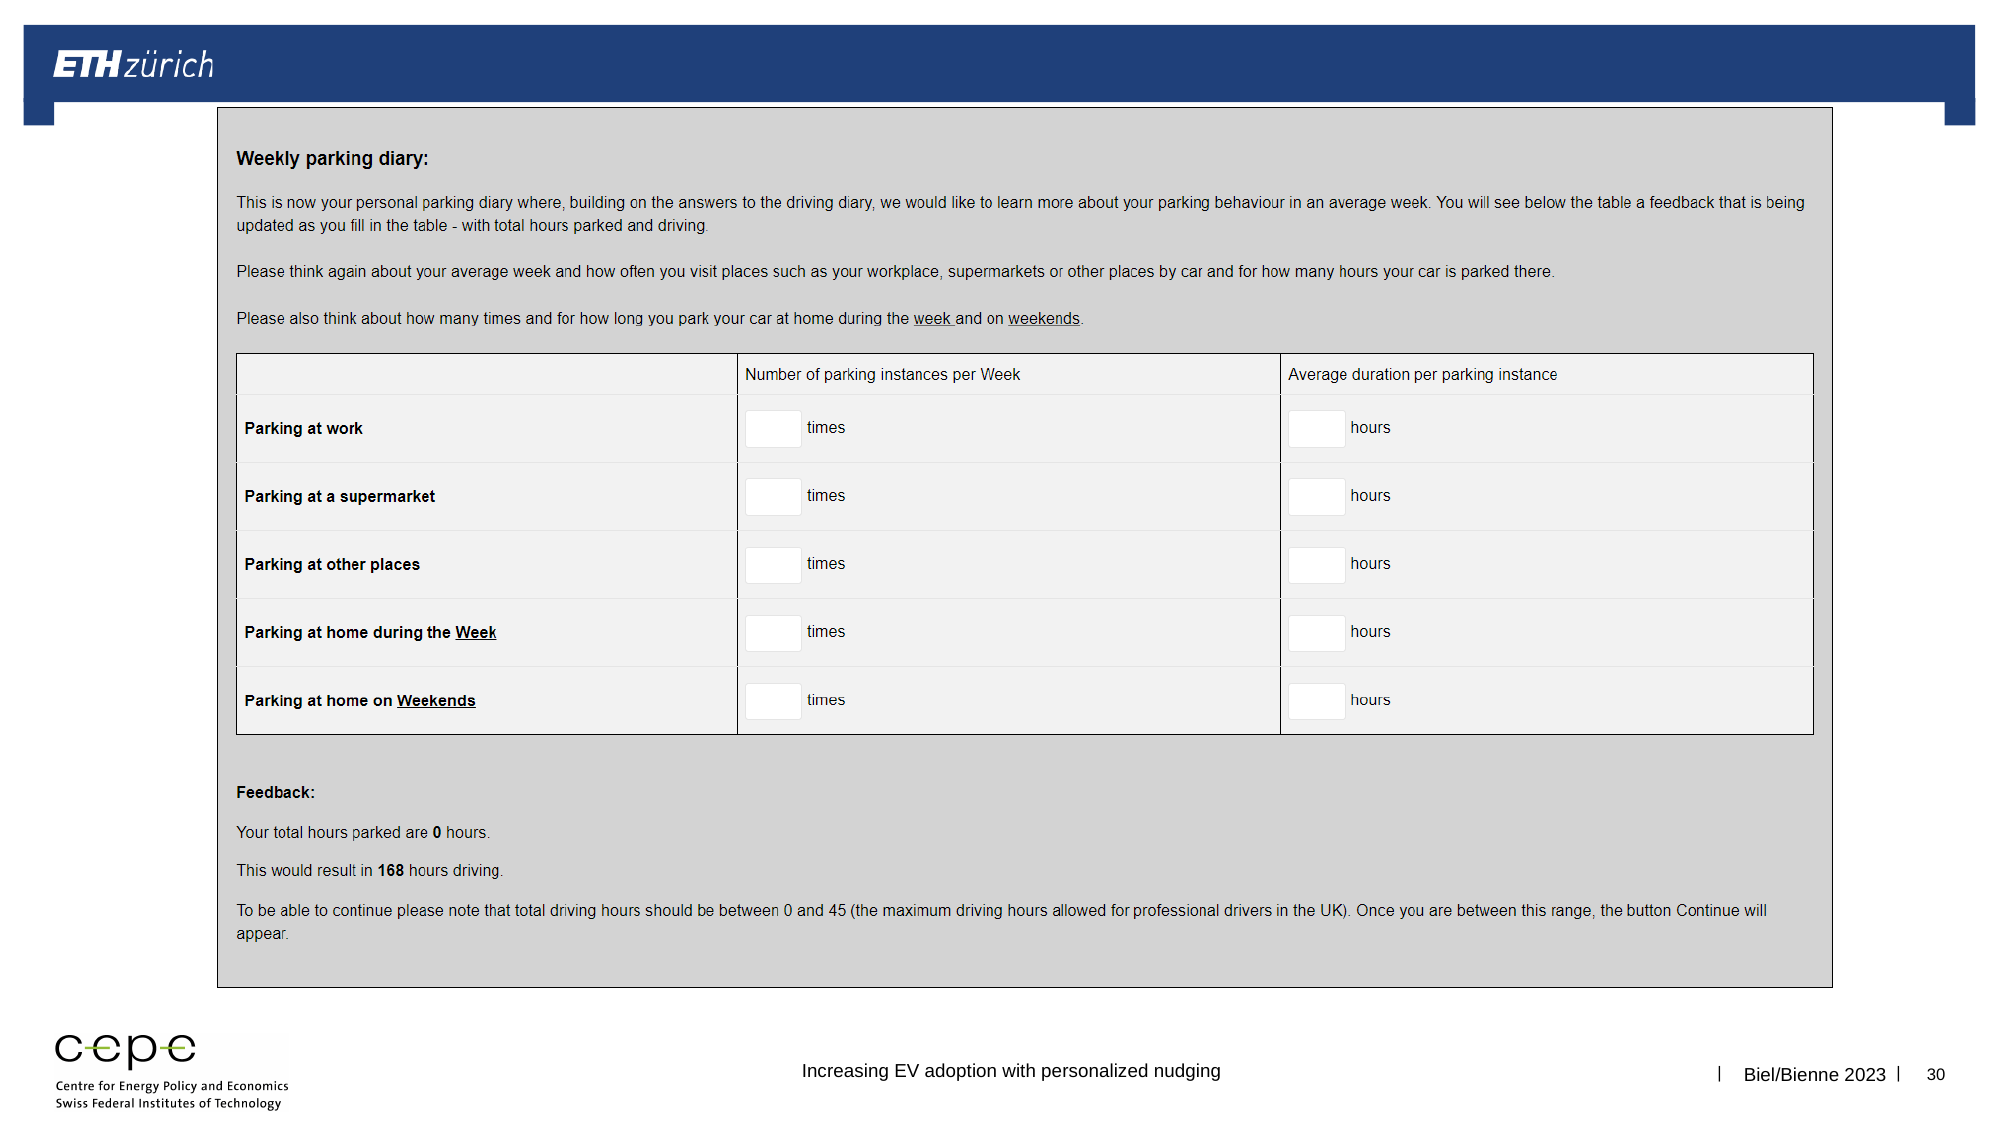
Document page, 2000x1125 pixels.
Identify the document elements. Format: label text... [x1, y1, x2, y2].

picture [211, 103, 1838, 995]
picture [54, 1033, 289, 1112]
text_box Biel/Bienne 2023 [1728, 1054, 1906, 1125]
text_box Increasing EV adoption with personalized nudging [787, 1051, 1709, 1125]
slide_number 30 [1906, 1034, 1966, 1112]
